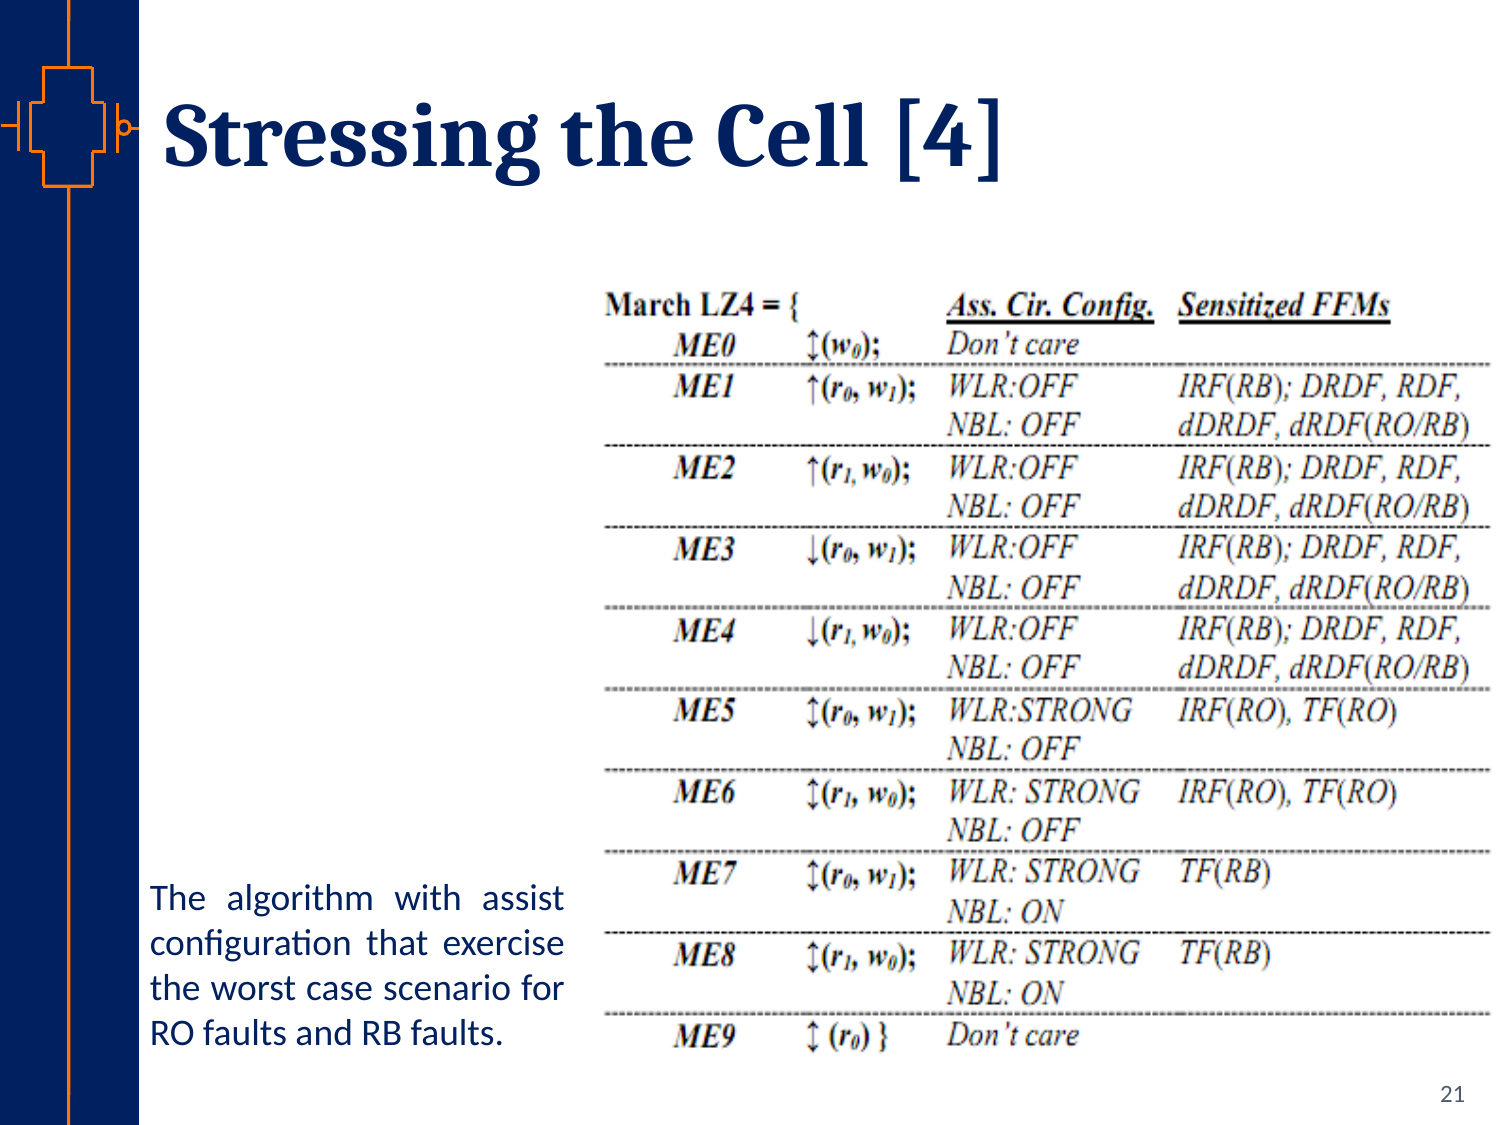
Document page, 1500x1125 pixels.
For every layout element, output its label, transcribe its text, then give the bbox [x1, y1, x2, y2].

slide_number 21 [1425, 1073, 1488, 1123]
picture [579, 268, 1498, 1063]
text_box The algorithm with assist configuration that exercise the worst case scenario for RO faults and RB faults. [135, 865, 568, 1061]
text_box Stressing the Cell [4] [149, 35, 1338, 193]
